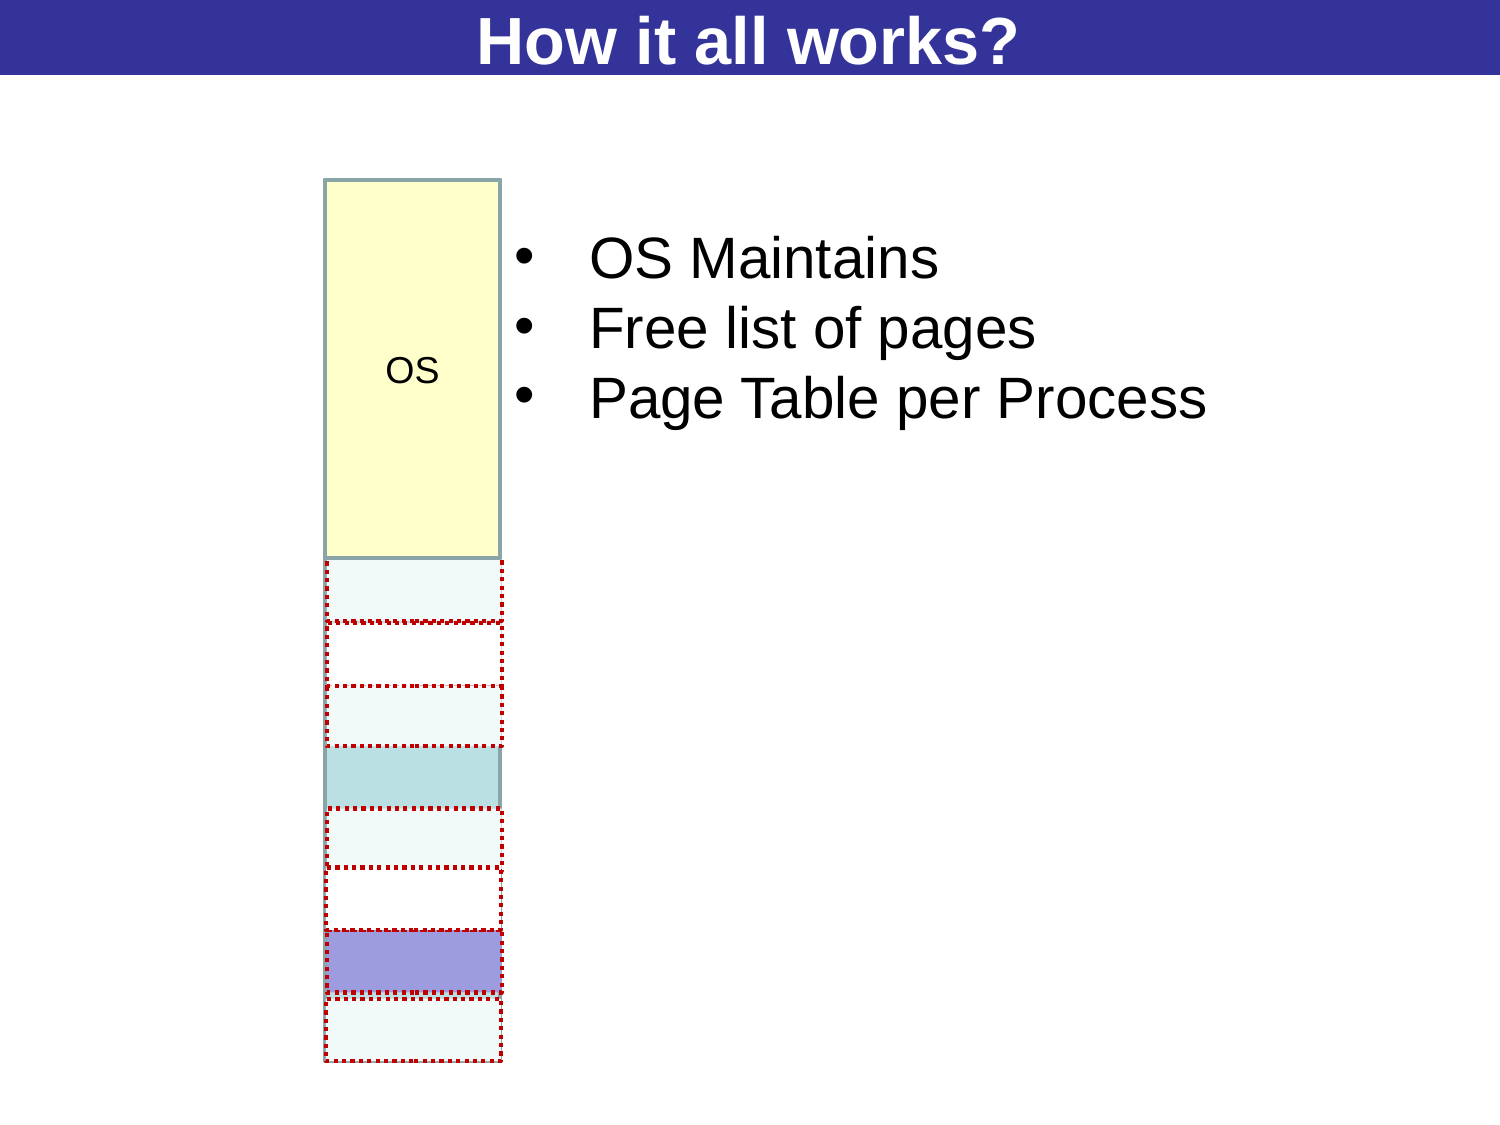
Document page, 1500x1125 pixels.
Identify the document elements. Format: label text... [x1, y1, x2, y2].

text_box OS [323, 178, 502, 560]
text_box [325, 621, 504, 688]
text_box [324, 865, 503, 932]
text_box [323, 560, 502, 1063]
text_box [325, 930, 504, 995]
text_box [325, 560, 504, 623]
title How it all works? [0, 0, 1500, 75]
text_box OS Maintains Free list of pages Page Table per Process [499, 212, 1224, 438]
text_box [325, 806, 504, 870]
text_box [324, 997, 503, 1063]
text_box [325, 686, 504, 748]
